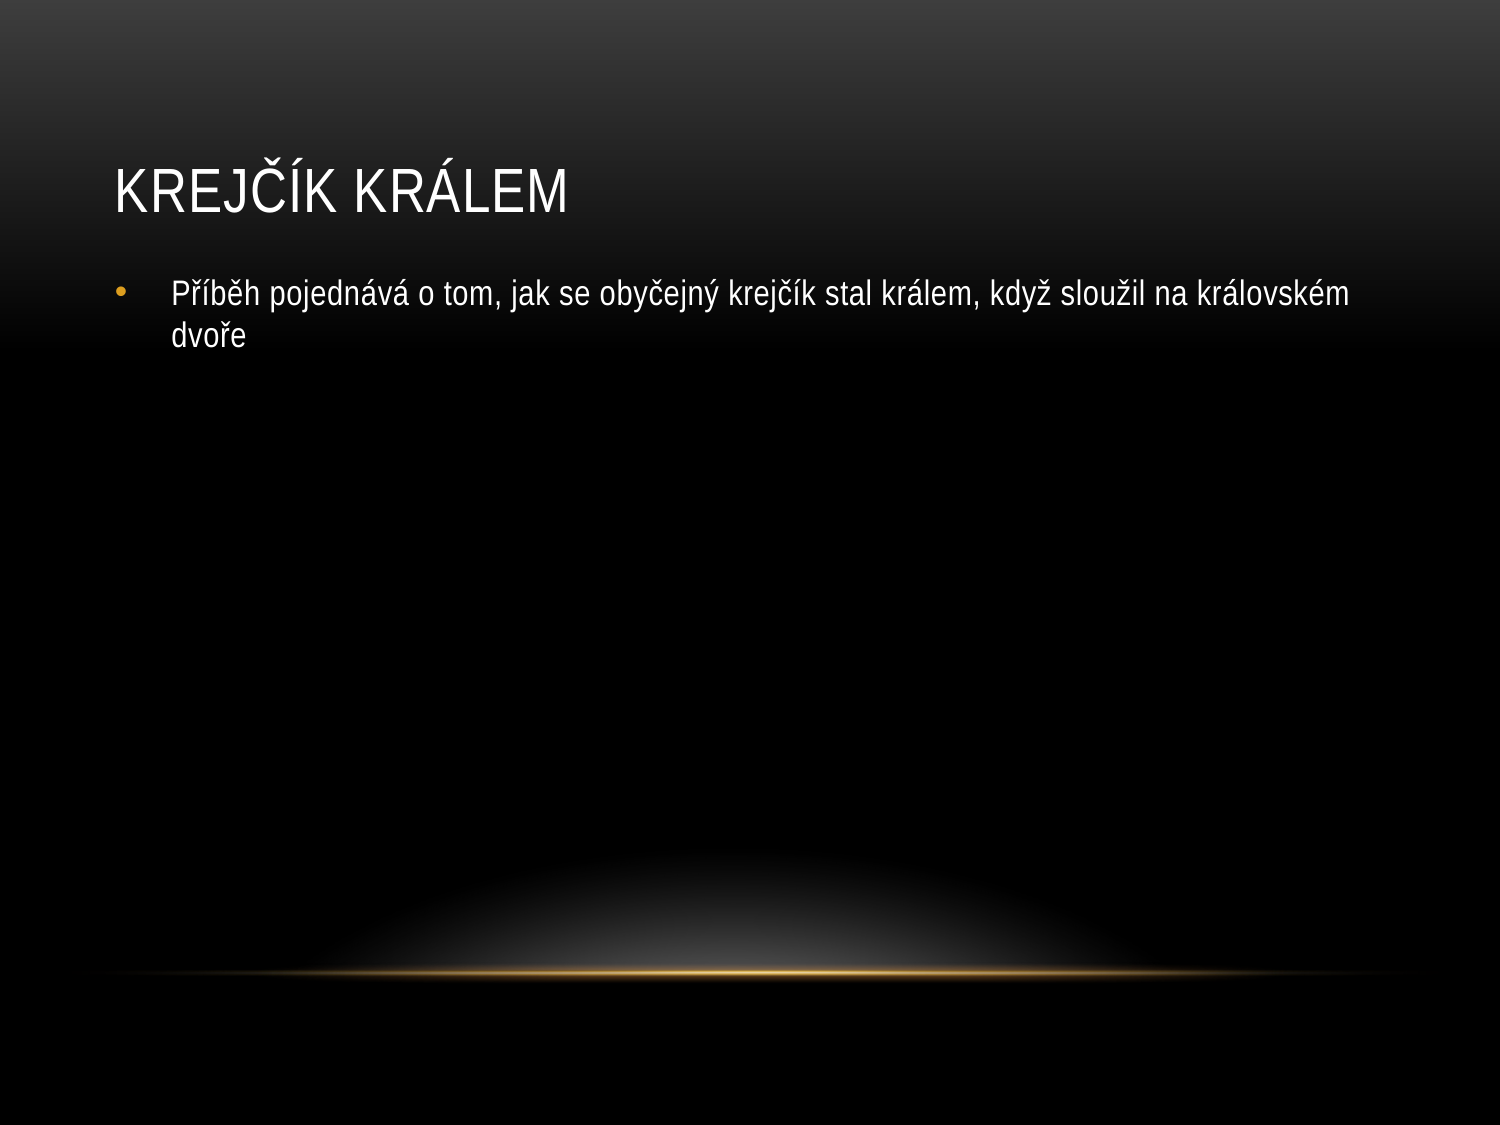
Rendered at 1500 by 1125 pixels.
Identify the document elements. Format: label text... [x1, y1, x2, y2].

title Krejčík králem [99, 45, 1400, 233]
list Příběh pojednává o tom, jak se obyčejný krejčík stal králem, když sloužil na královském dvoře [99, 262, 1400, 938]
picture [0, 0, 1500, 1125]
